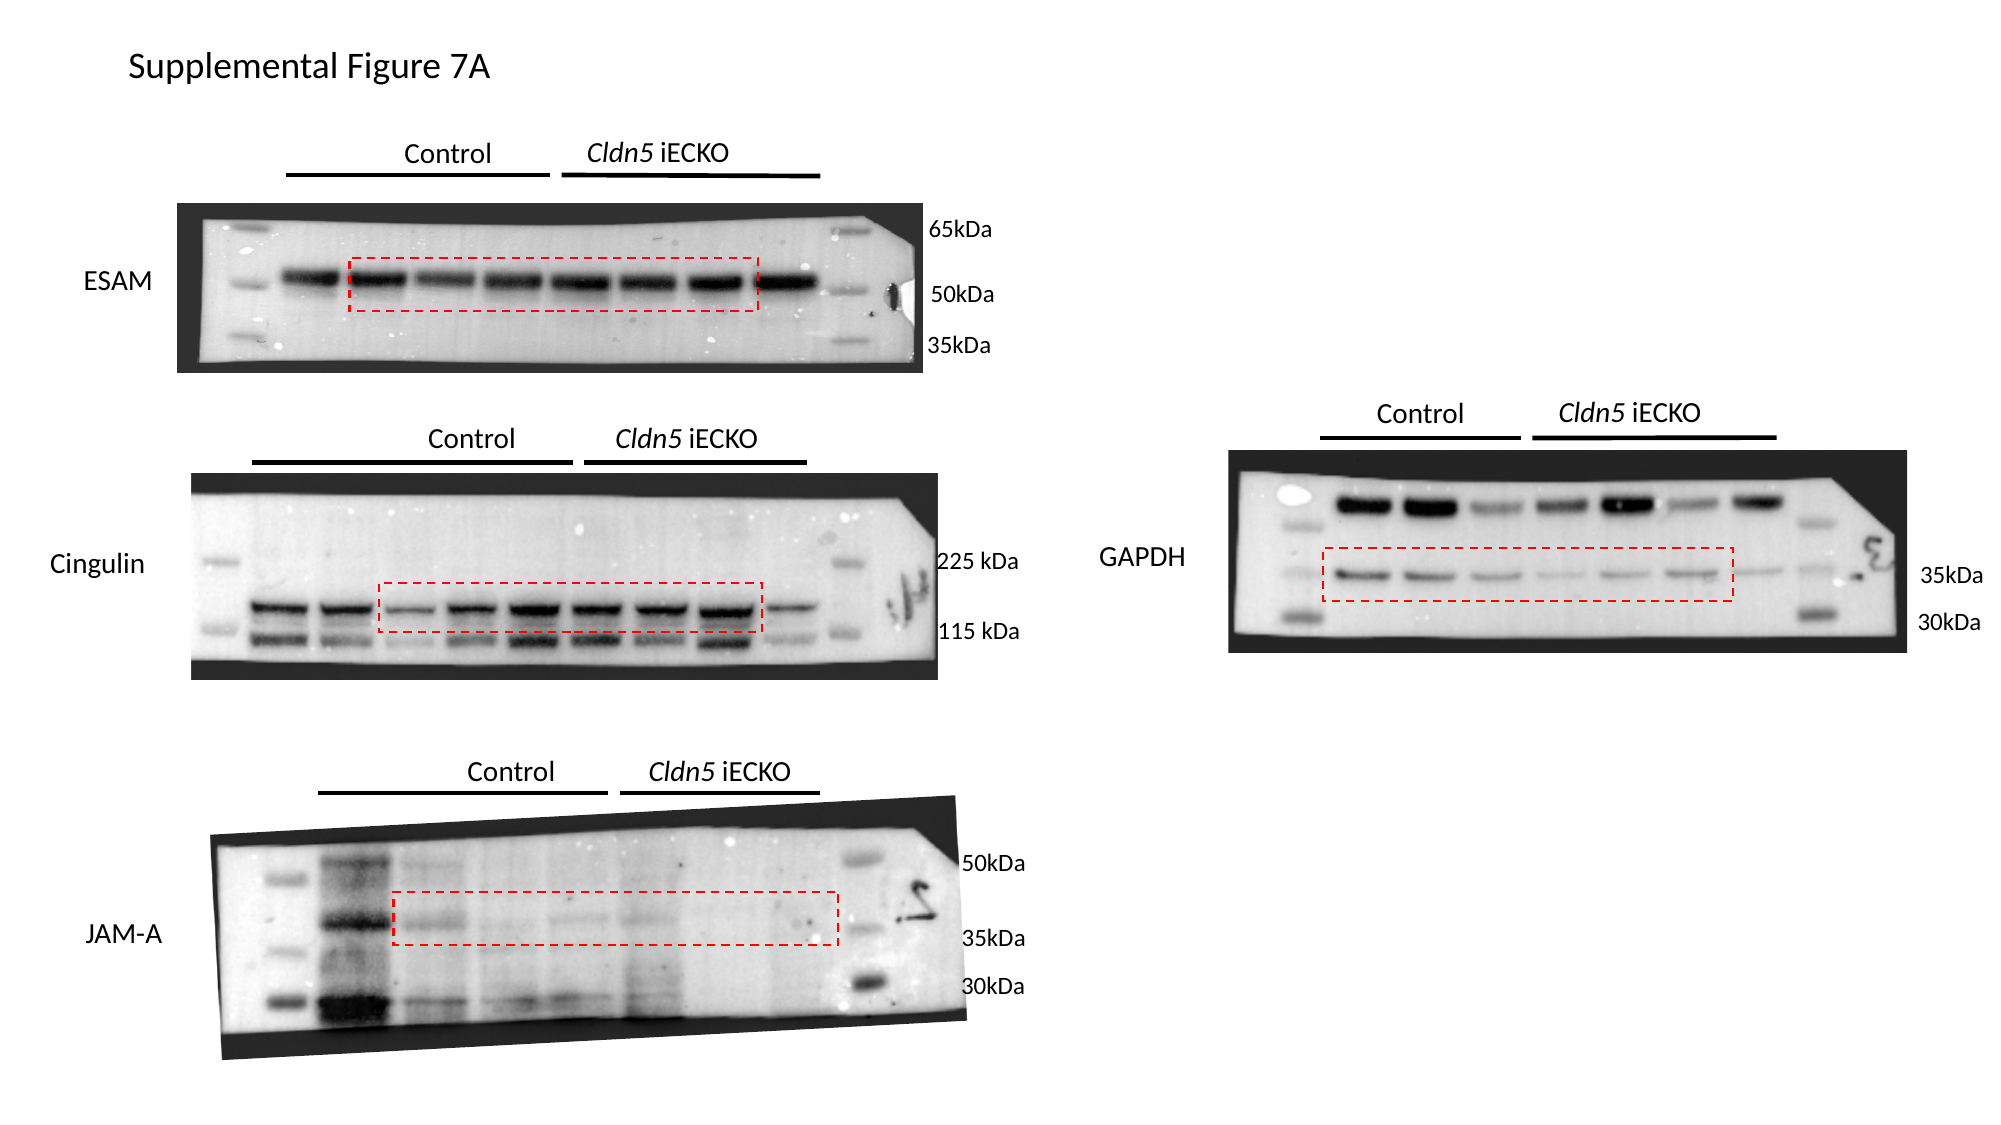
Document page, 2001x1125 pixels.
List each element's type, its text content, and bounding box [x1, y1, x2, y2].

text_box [1083, 450, 2000, 653]
text_box Control [452, 744, 571, 793]
picture [601, 793, 980, 814]
text_box Supplemental Figure 7A [113, 33, 506, 94]
text_box Control [1362, 387, 1480, 437]
text_box Control [413, 412, 531, 462]
text_box Cldn5 iECKO [1543, 385, 1717, 436]
text_box Cldn5 iECKO [633, 744, 807, 793]
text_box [34, 473, 1037, 680]
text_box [912, 204, 1045, 367]
text_box ESAM [68, 253, 150, 304]
picture [194, 1041, 583, 1062]
picture [150, 203, 949, 373]
text_box Cldn5 iECKO [600, 412, 773, 462]
text_box Control [389, 127, 508, 174]
text_box Cldn5 iECKO [572, 125, 745, 174]
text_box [70, 814, 1066, 1041]
